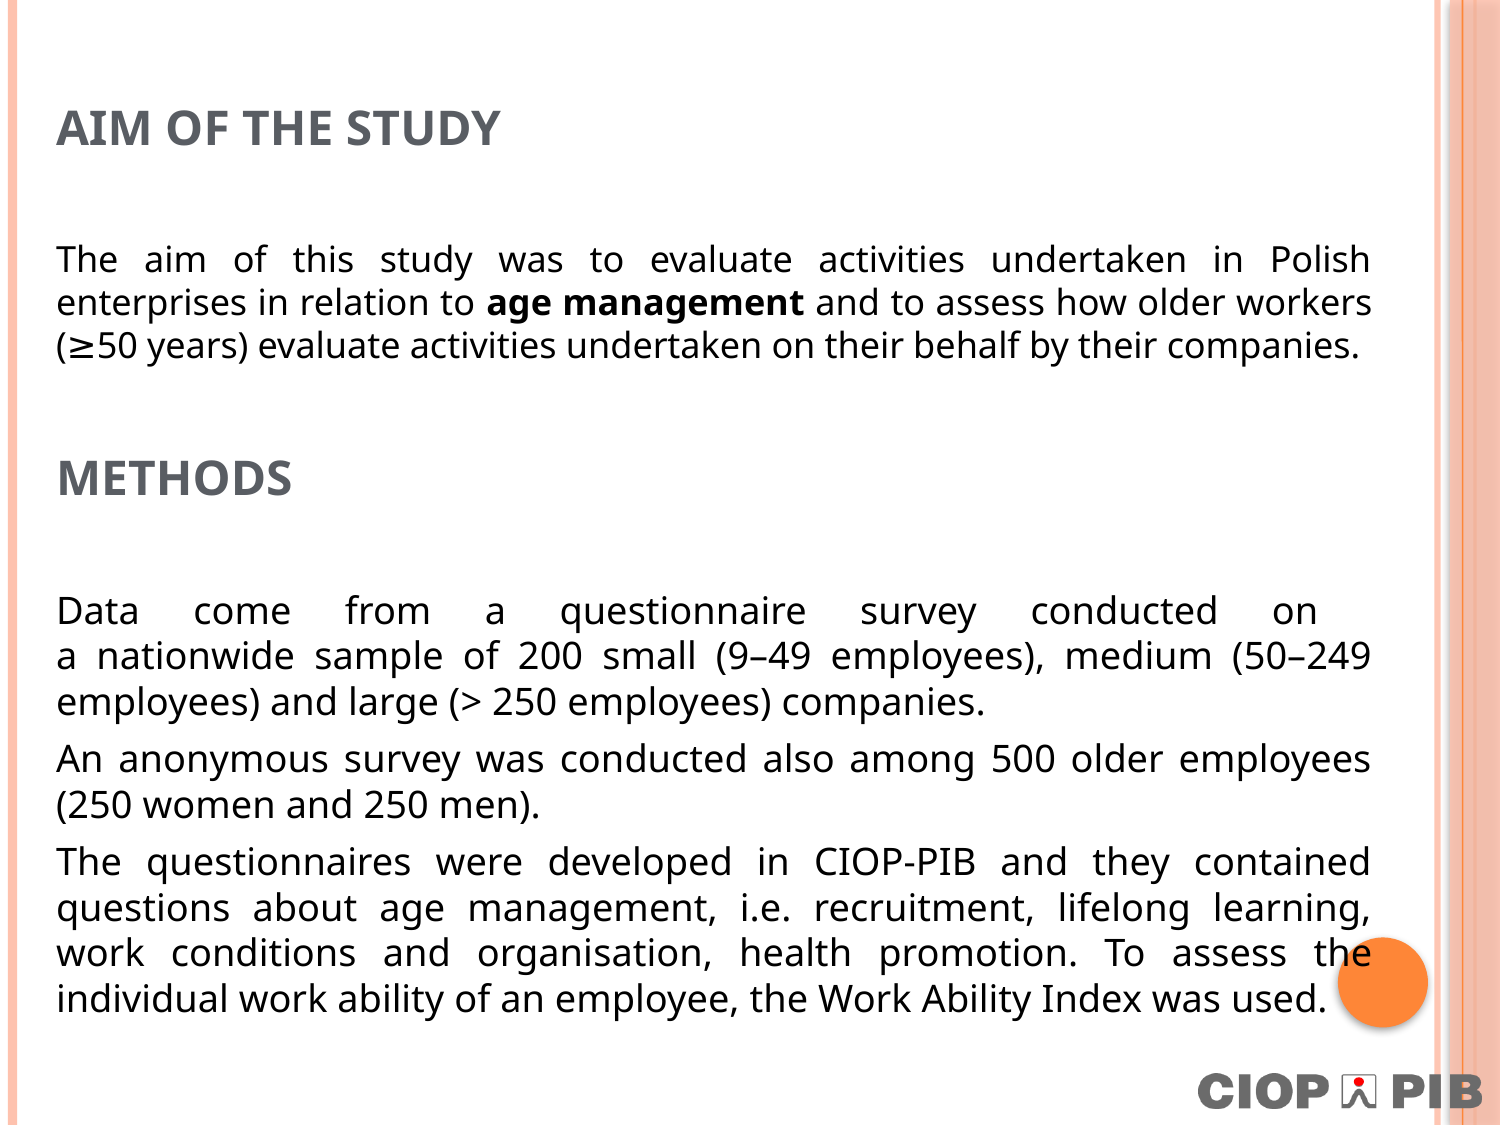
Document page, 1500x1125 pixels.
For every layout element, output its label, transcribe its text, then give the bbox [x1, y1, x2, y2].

list AIM OF THE STUDY The aim of this study was to evaluate activities undertaken in Polish enterprises in relation to age management and to assess how older workers (≥50 years) evaluate activities undertaken on their behalf by their companies. METHODS Data come from a questionnaire survey conducted on a nationwide sample of 200 small (9–49 employees), medium (50–249 employees) and large (> 250 employees) companies. An anonymous survey was conducted also among 500 older employees (250 women and 250 men). The questionnaires were developed in CIOP-PIB and they contained questions about age management, i.e. recruitment, lifelong learning, work conditions and organisation, health promotion. To assess the individual work ability of an employee, the Work Ability Index was used. [41, 90, 1388, 1062]
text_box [1198, 1072, 1483, 1110]
